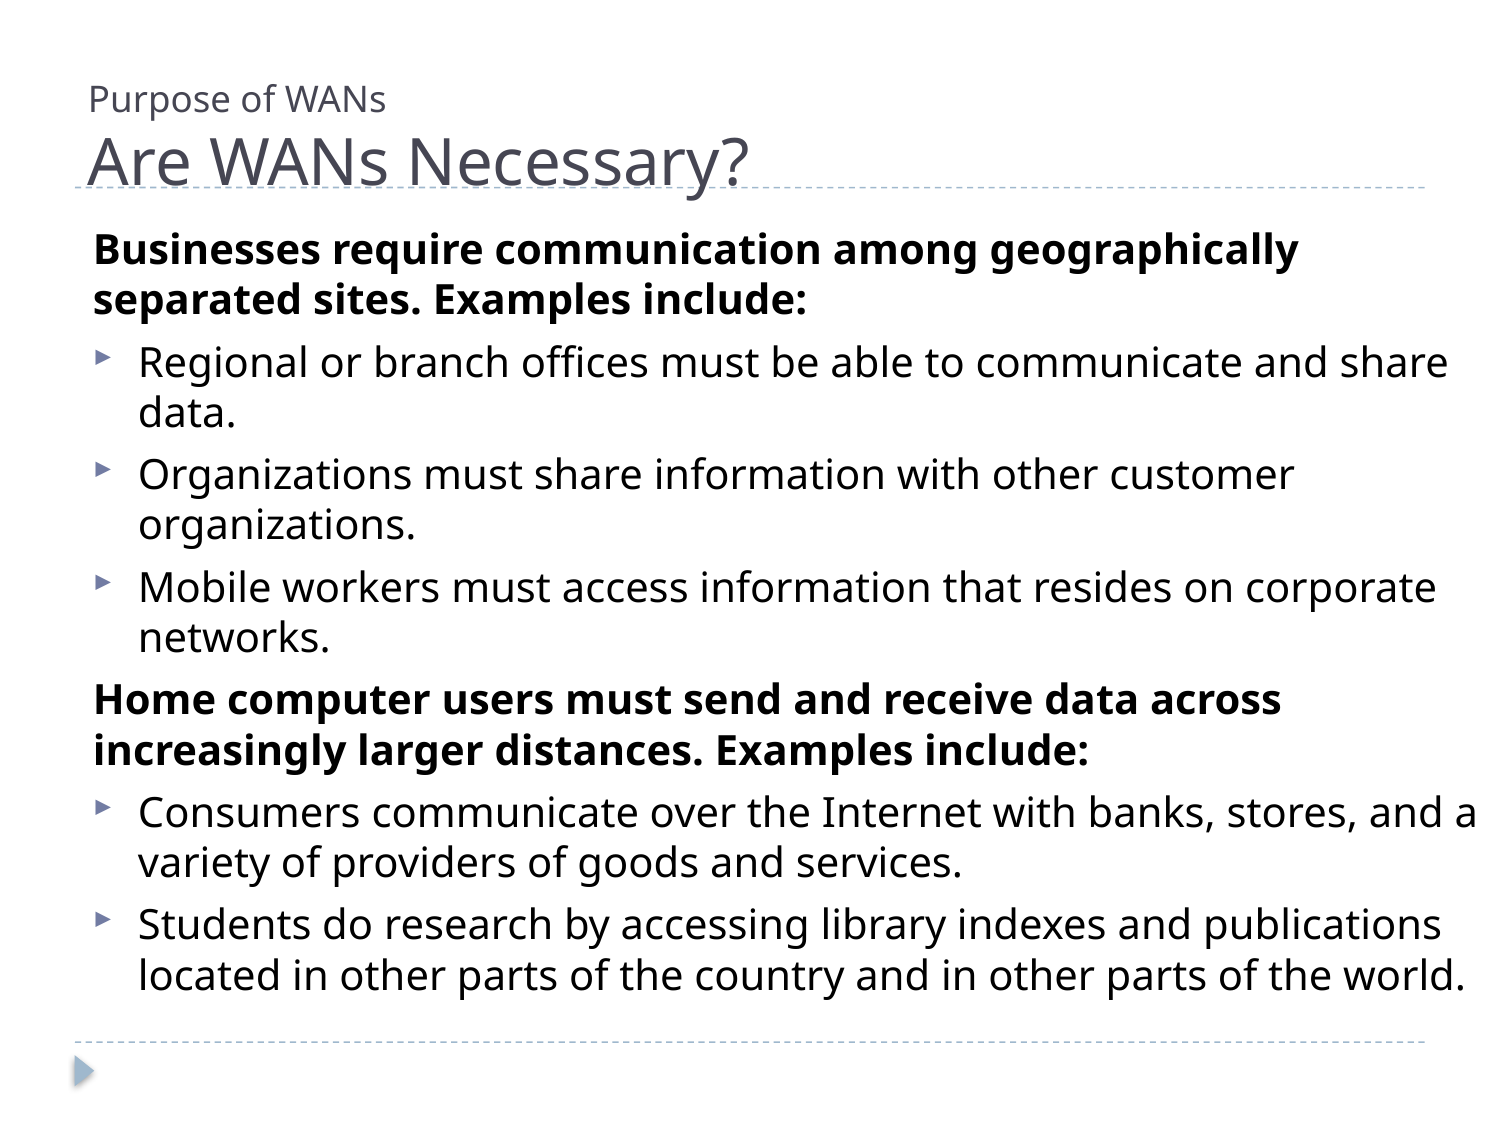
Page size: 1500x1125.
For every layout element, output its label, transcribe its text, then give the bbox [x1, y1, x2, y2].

list Businesses require communication among geographically separated sites. Examples include: Regional or branch offices must be able to communicate and share data. Organizations must share information with other customer organizations. Mobile workers must access information that resides on corporate networks. Home computer users must send and receive data across increasingly larger distances. Examples include: Consumers communicate over the Internet with banks, stores, and a variety of providers of goods and services. Students do research by accessing library indexes and publications located in other parts of the country and in other parts of the world. [78, 215, 1500, 1075]
title Purpose of WANs Are WANs Necessary? [73, 68, 1410, 206]
